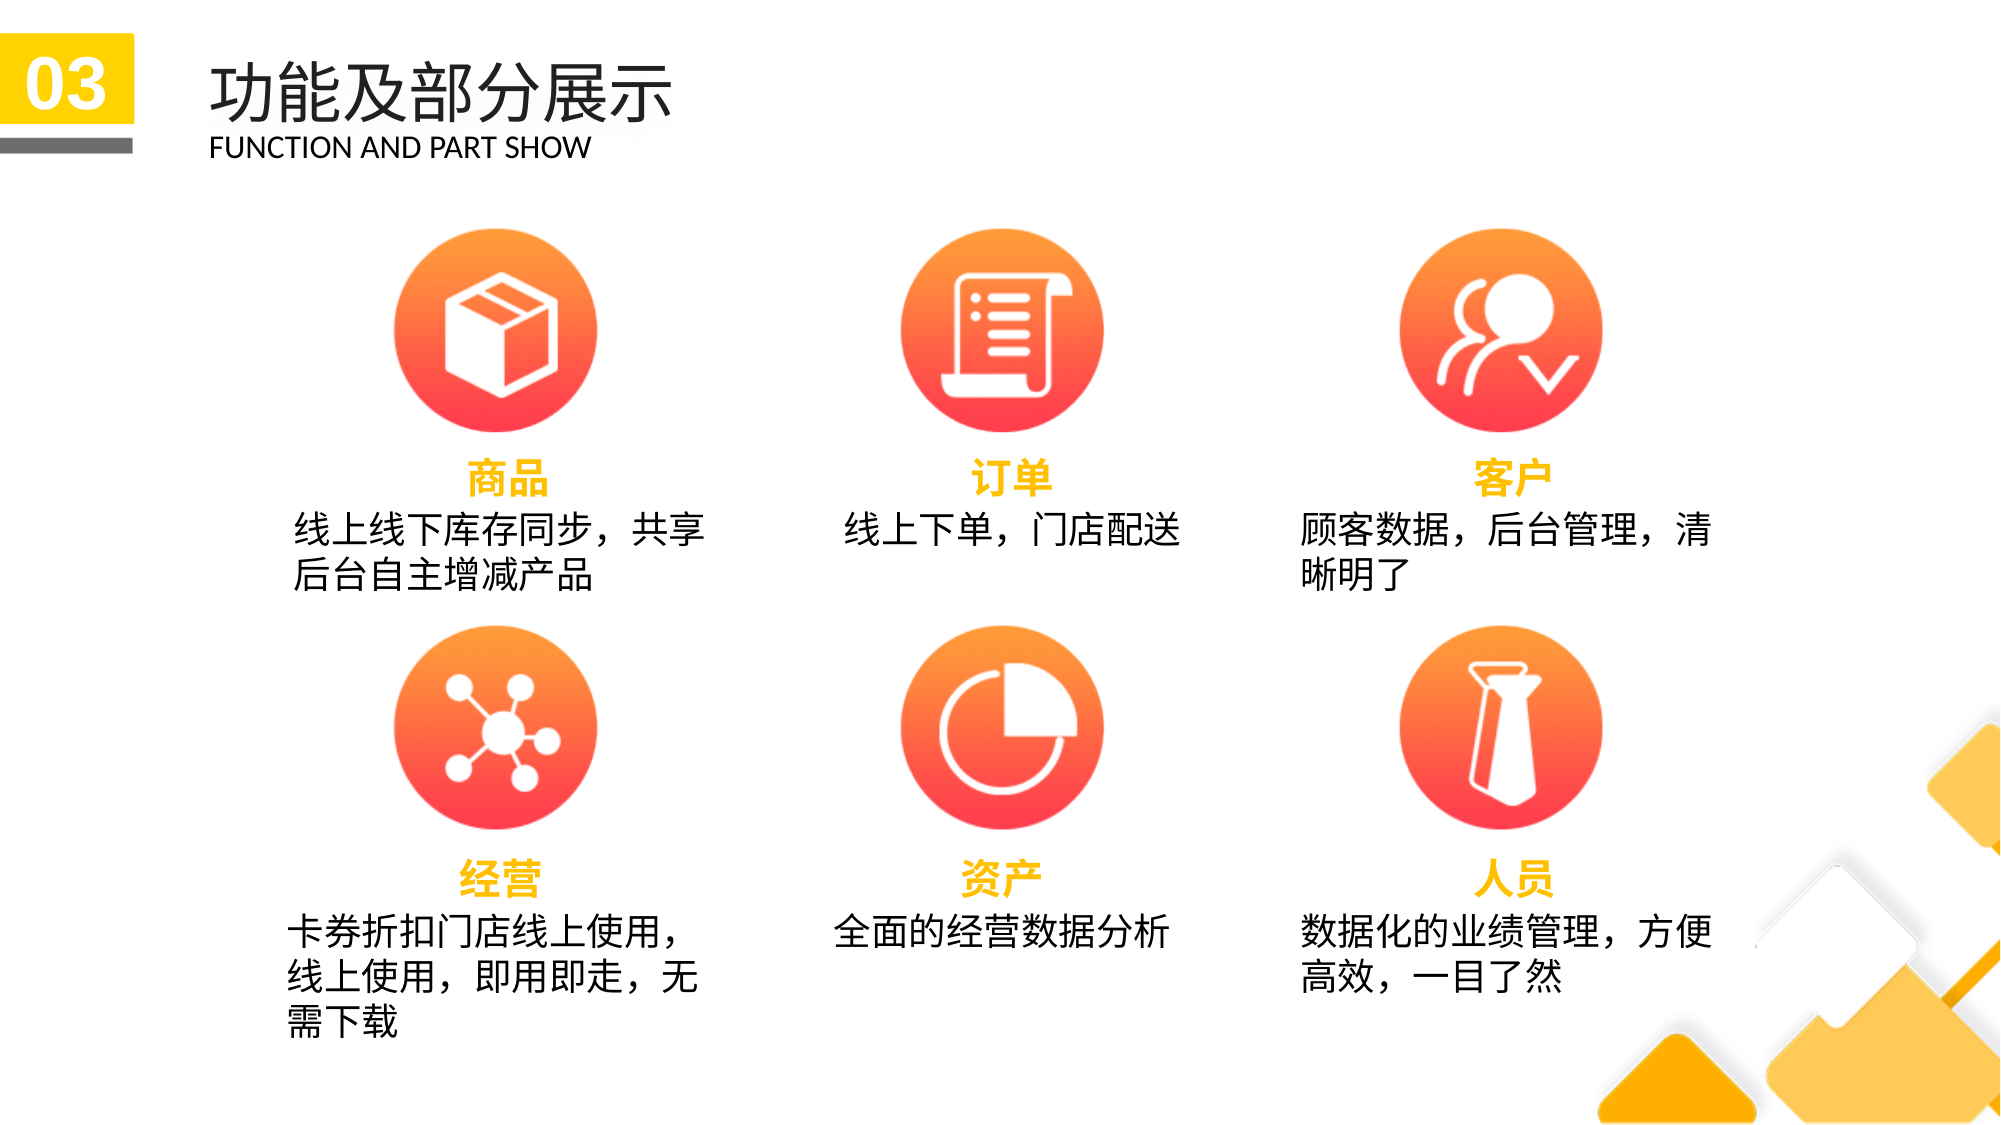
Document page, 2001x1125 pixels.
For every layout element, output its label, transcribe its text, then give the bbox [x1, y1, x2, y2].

picture [0, 0, 2001, 1125]
text_box 人员 [1396, 845, 1634, 900]
text_box 全面的经营数据分析 [773, 900, 1233, 960]
text_box 功能及部分展示 [193, 0, 760, 140]
text_box 资产 [883, 845, 1122, 900]
text_box 线上下单，门店配送 [783, 498, 1243, 559]
text_box 客户 [1396, 444, 1634, 498]
text_box 线上线下库存同步，共享后台自主增减产品 [279, 498, 739, 604]
text_box 卡券折扣门店线上使用，线上使用，即用即走，无需下载 [271, 900, 731, 1050]
text_box 数据化的业绩管理，方便高效，一目了然 [1285, 900, 1745, 1005]
text_box FUNCTION AND PART SHOW [194, 117, 719, 173]
text_box 经营 [382, 845, 621, 900]
text_box 顾客数据，后台管理，清晰明了 [1285, 498, 1745, 604]
text_box 商品 [389, 444, 628, 498]
text_box 03 [0, 33, 135, 125]
text_box 订单 [893, 444, 1132, 498]
